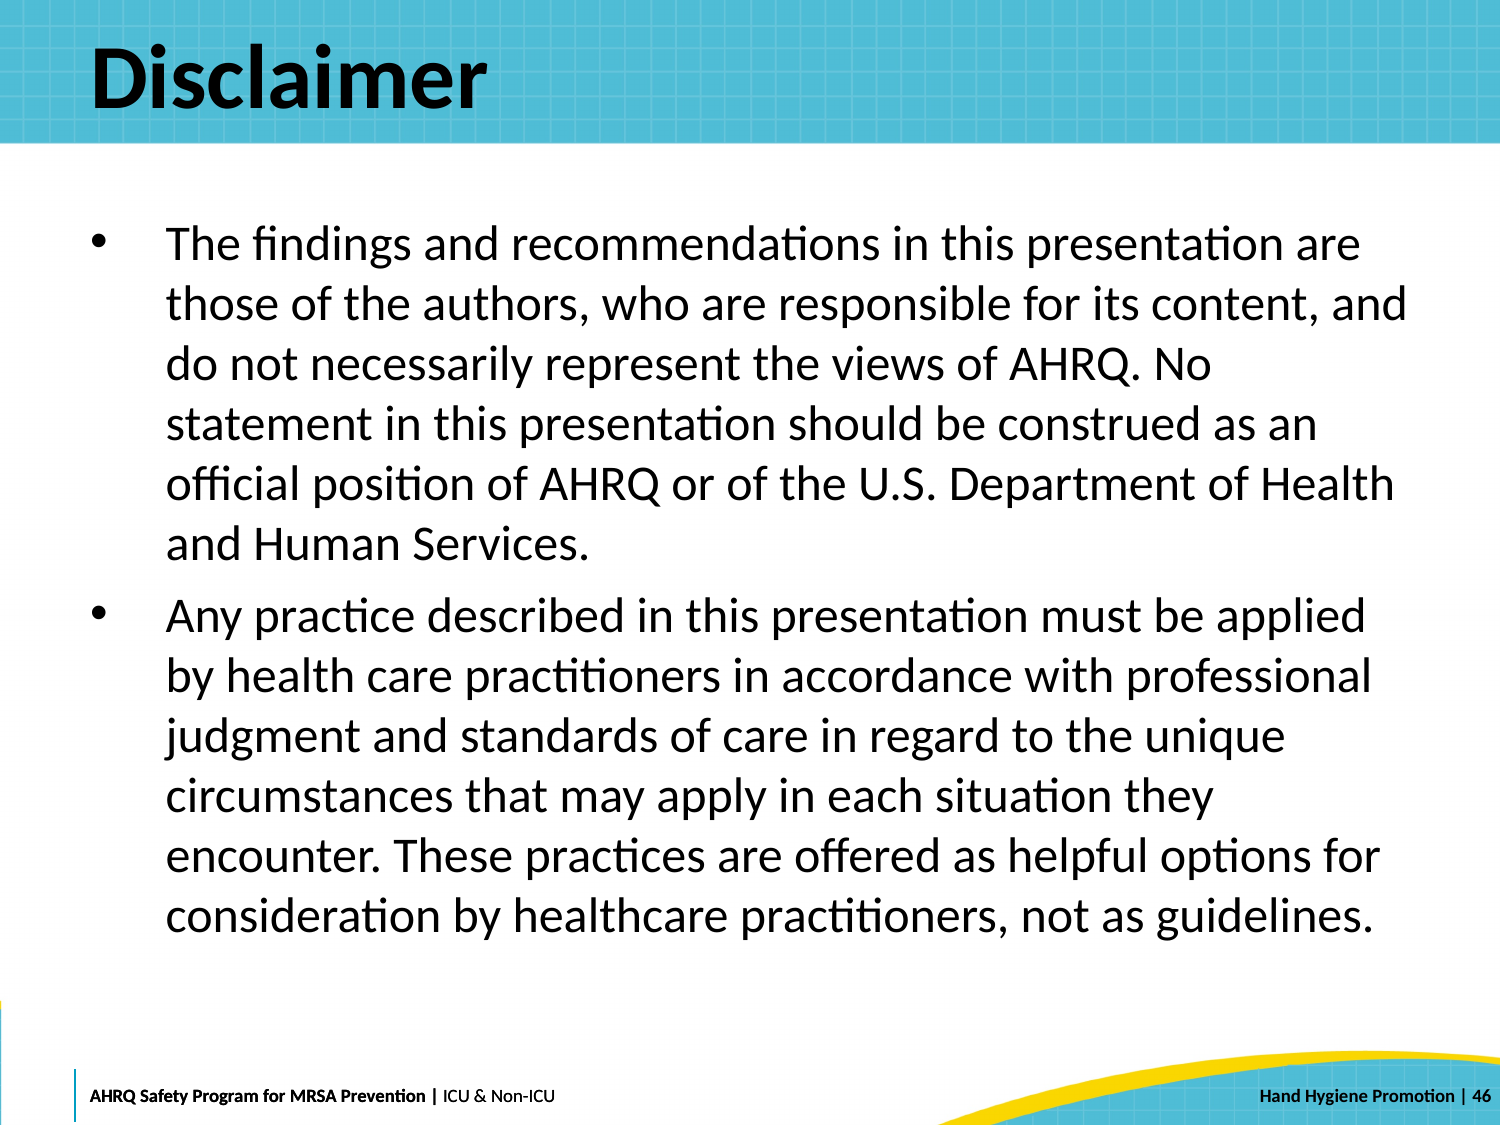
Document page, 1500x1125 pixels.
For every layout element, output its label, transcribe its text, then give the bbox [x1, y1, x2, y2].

slide_number | 46 [1455, 1065, 1500, 1125]
picture [0, 0, 1500, 1125]
title Disclaimer [75, 0, 1425, 150]
list The findings and recommendations in this presentation are those of the authors, who are responsible for its content, and do not necessarily represent the views of AHRQ. No statement in this presentation should be construed as an official position of AHRQ or of the U.S. Department of Health and Human Services. Any practice described in this presentation must be applied by health care practitioners in accordance with professional judgment and standards of care in regard to the unique circumstances that may apply in each situation they encounter. These practices are offered as helpful options for consideration by healthcare practitioners, not as guidelines. [75, 202, 1425, 1028]
